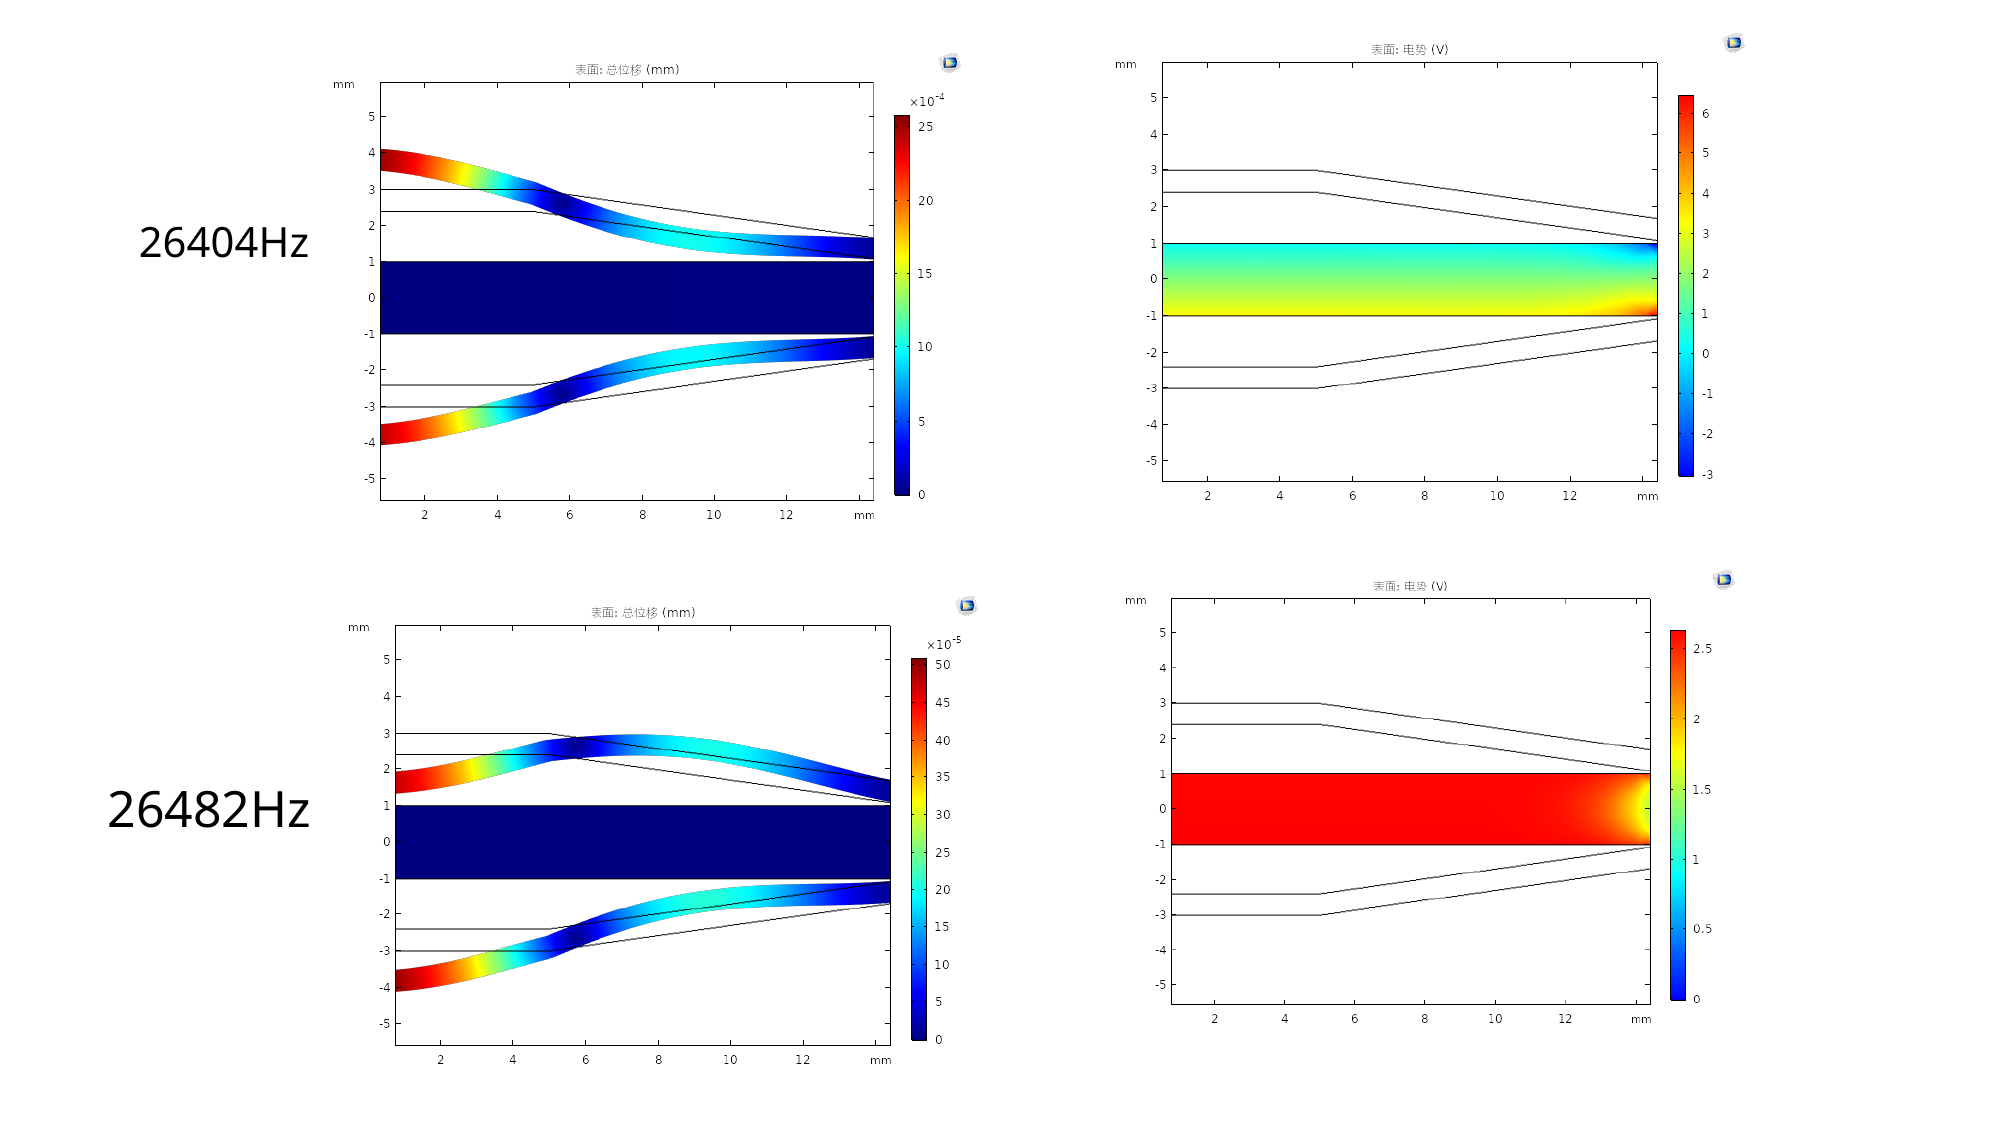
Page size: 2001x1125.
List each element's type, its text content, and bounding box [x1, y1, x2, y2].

picture [331, 48, 964, 524]
picture [1113, 28, 1748, 504]
text_box 26404Hz [123, 207, 324, 273]
picture [1123, 565, 1738, 1027]
text_box 26482Hz [93, 769, 326, 845]
picture [346, 591, 981, 1068]
